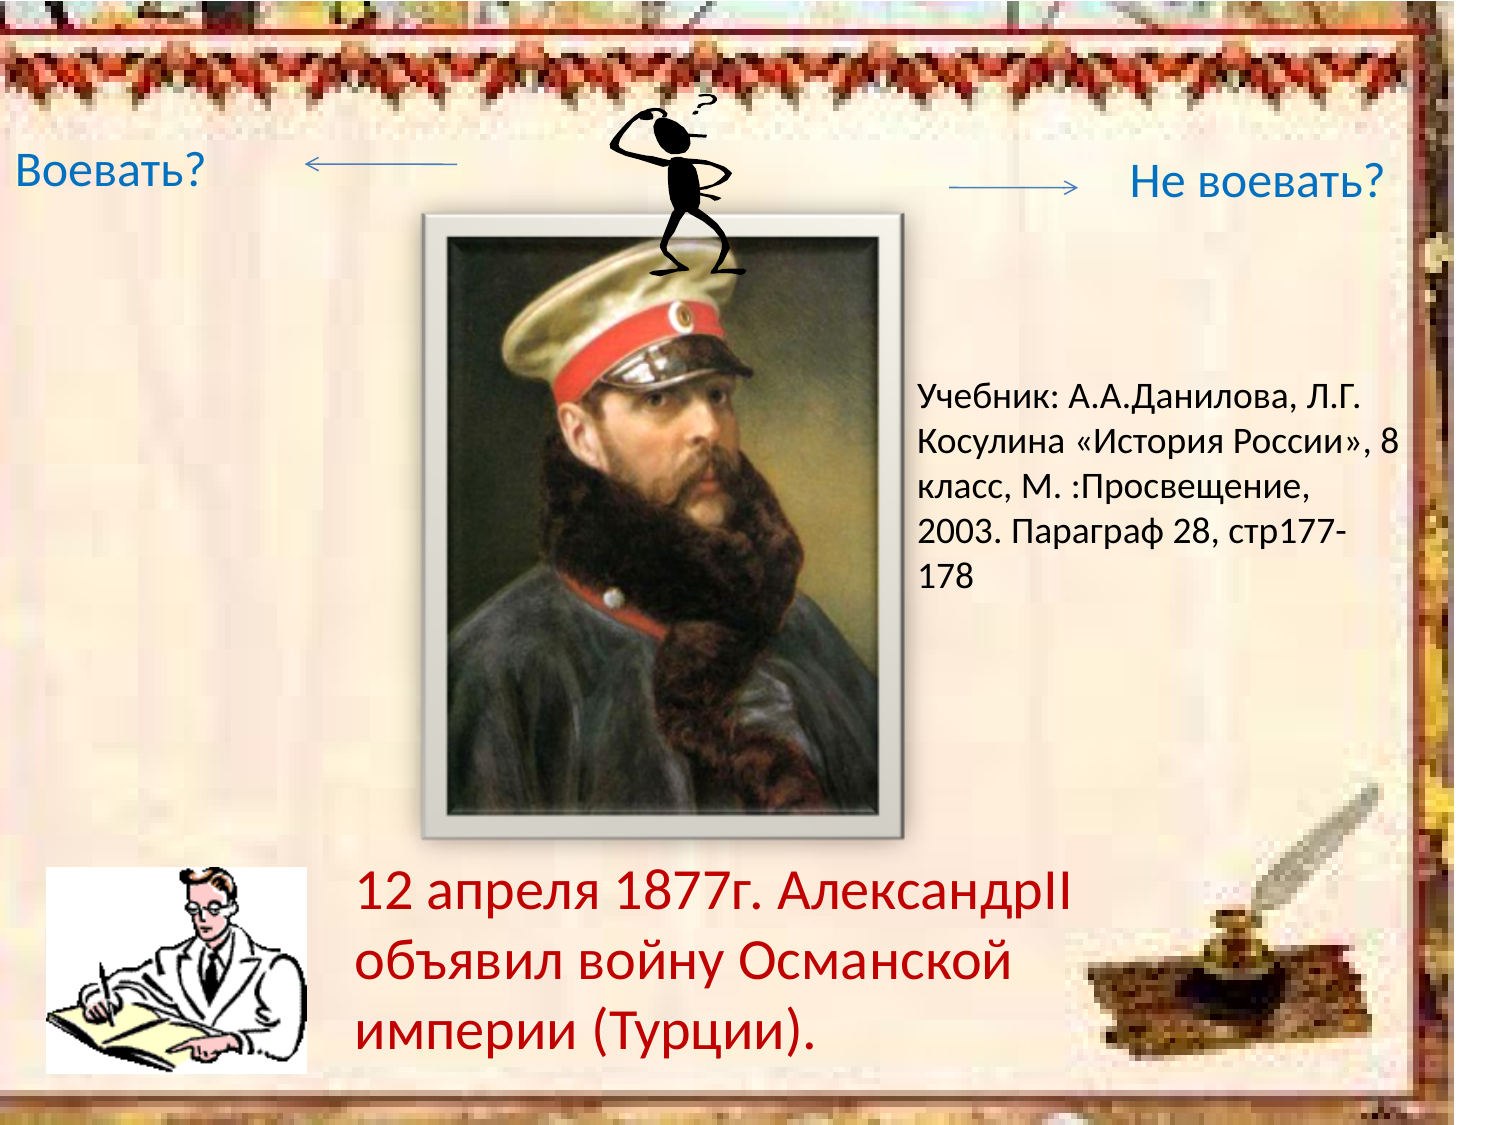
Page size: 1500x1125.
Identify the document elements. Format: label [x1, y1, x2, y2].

picture [0, 1, 1454, 1125]
text_box [609, 93, 748, 277]
